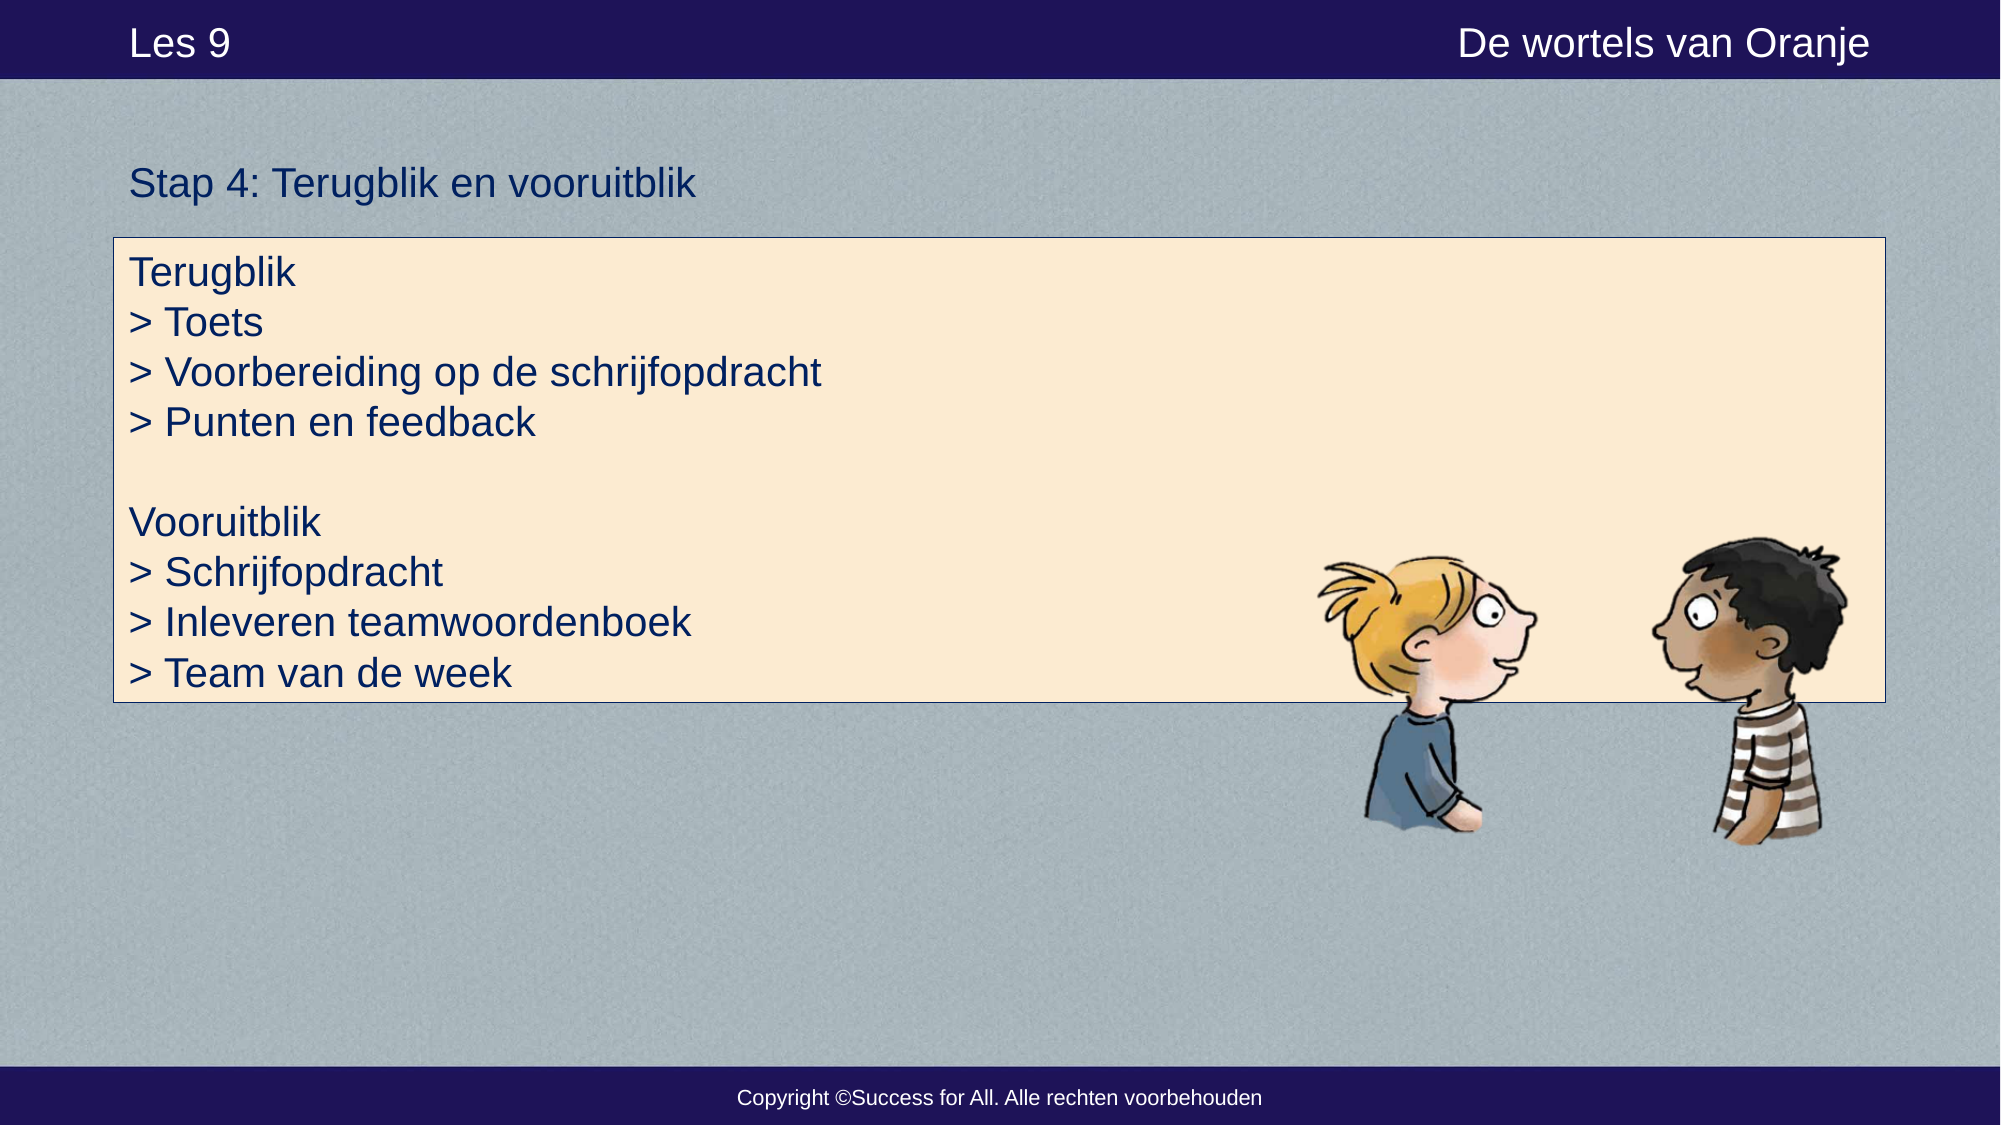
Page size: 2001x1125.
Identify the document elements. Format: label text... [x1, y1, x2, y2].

text_box Stap 4: Terugblik en vooruitblik [113, 148, 1635, 214]
text_box Terugblik > Toets > Voorbereiding op de schrijfopdracht > Punten en feedback Vooruitblik > Schrijfopdracht > Inleveren teamwoordenboek > Team van de week [113, 237, 1886, 703]
text_box De wortels van Oranje [999, 8, 1886, 73]
picture [0, 0, 2001, 1125]
text_box Copyright ©Success for All. Alle rechten voorbehouden [0, 1076, 2000, 1125]
text_box Les 9 [114, 8, 354, 73]
